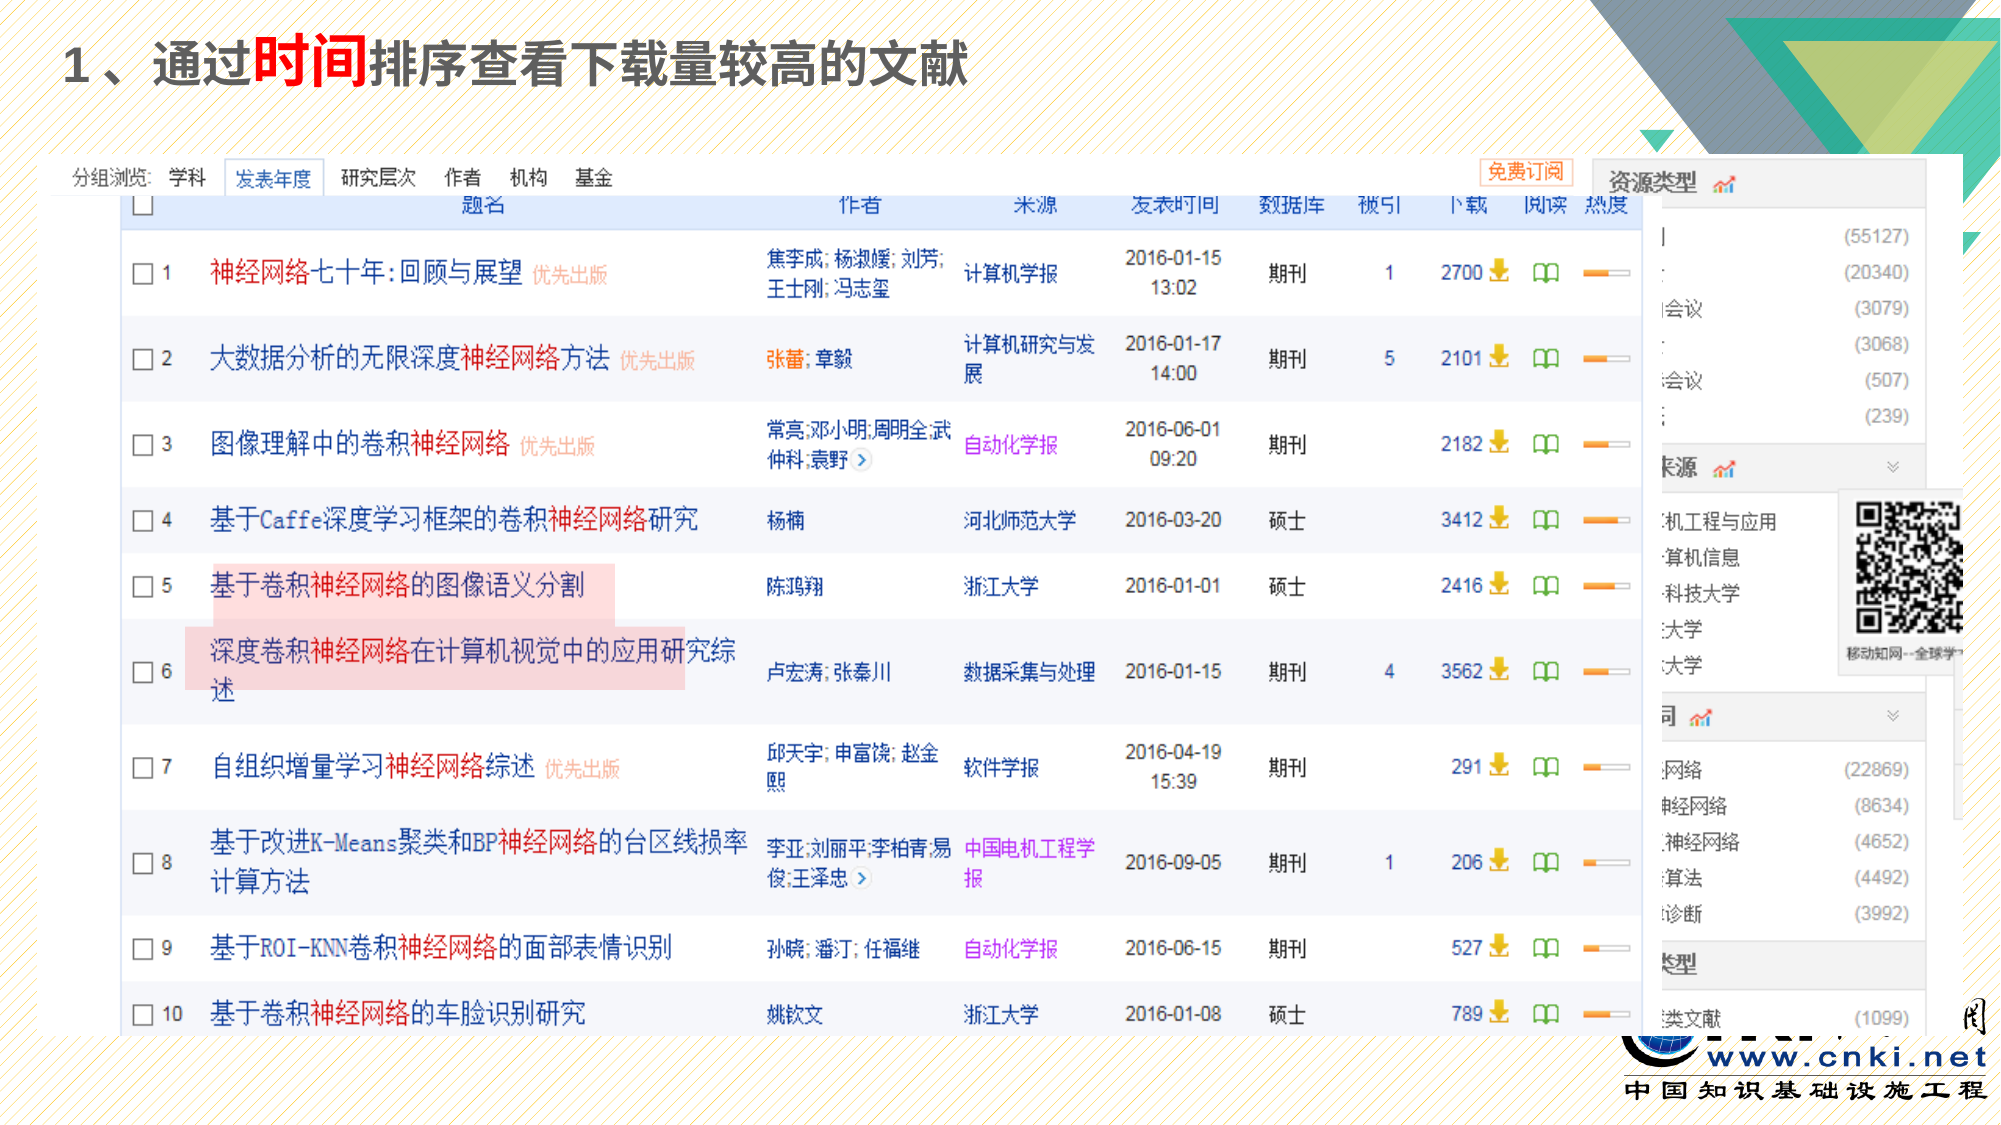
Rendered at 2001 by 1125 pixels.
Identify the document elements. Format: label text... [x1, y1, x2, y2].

text_box 1、通过时间排序查看下载量较高的文献 [47, 16, 1127, 102]
picture [37, 154, 2001, 1125]
